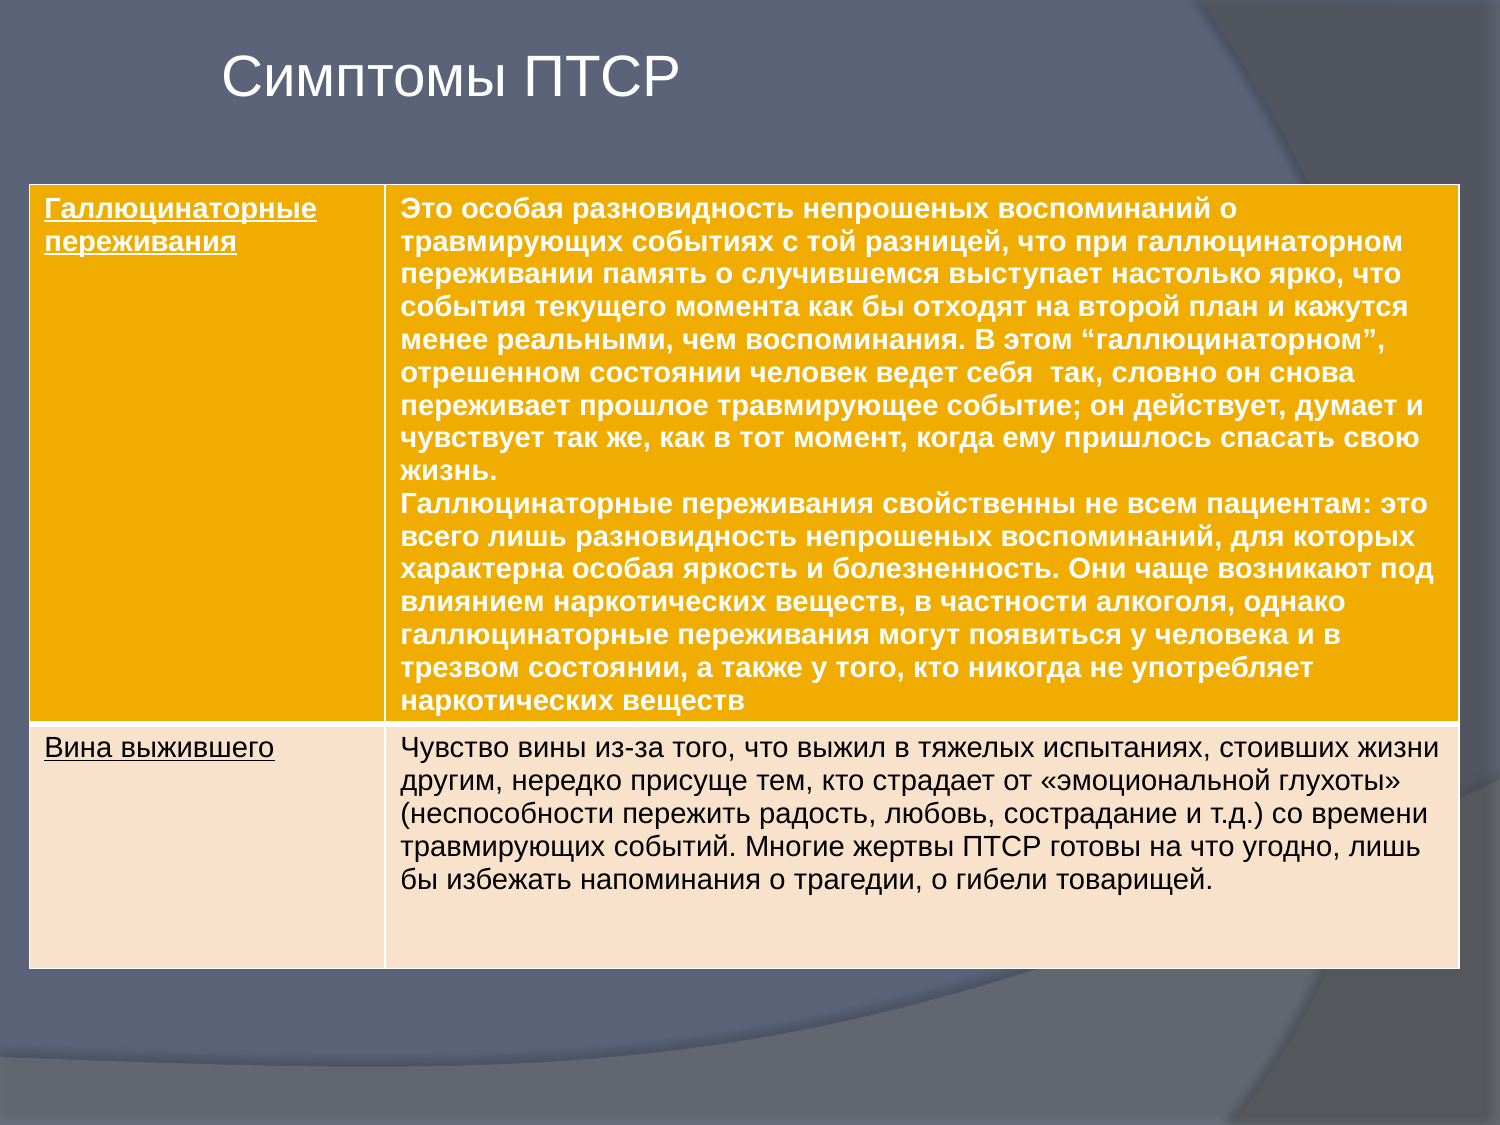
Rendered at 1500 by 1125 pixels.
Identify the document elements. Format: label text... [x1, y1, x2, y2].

table_header Это особая разновидность непрошеных воспоминаний о травмирующих событиях с той разницей, что при галлюцинаторном переживании память о случившемся выступает настолько ярко, что события текущего момента как бы отходят на второй план и кажутся менее реальными, чем воспоминания. В этом “галлюцинаторном”, отрешенном состоянии человек ведет себя так, словно он снова переживает прошлое травмирующее событие; он действует, думает и чувствует так же, как в тот момент, когда ему пришлось спасать свою жизнь. Галлюцинаторные переживания свойственны не всем пациентам: это всего лишь разновидность непрошеных воспоминаний, для которых характерна особая яркость и болезненность. Они чаще возникают под влиянием наркотических веществ, в частности алкоголя, однако галлюцинаторные переживания могут появиться у человека и в трезвом состоянии, а также у того, кто никогда не употребляет наркотических веществ [386, 185, 1458, 721]
table_header Галлюцинаторные переживания [30, 185, 384, 721]
text_box Симптомы ПТСР [206, 30, 1058, 116]
table_cell Вина выжившего [30, 727, 384, 968]
table_cell Чувство вины из-за того, что выжил в тяжелых испытаниях, стоивших жизни другим, нередко присуще тем, кто страдает от «эмоциональной глухоты» (неспособности пережить радость, любовь, сострадание и т.д.) со времени травмирующих событий. Многие жертвы ПТСР готовы на что угодно, лишь бы избежать напоминания о трагедии, о гибели товарищей. [386, 727, 1458, 968]
